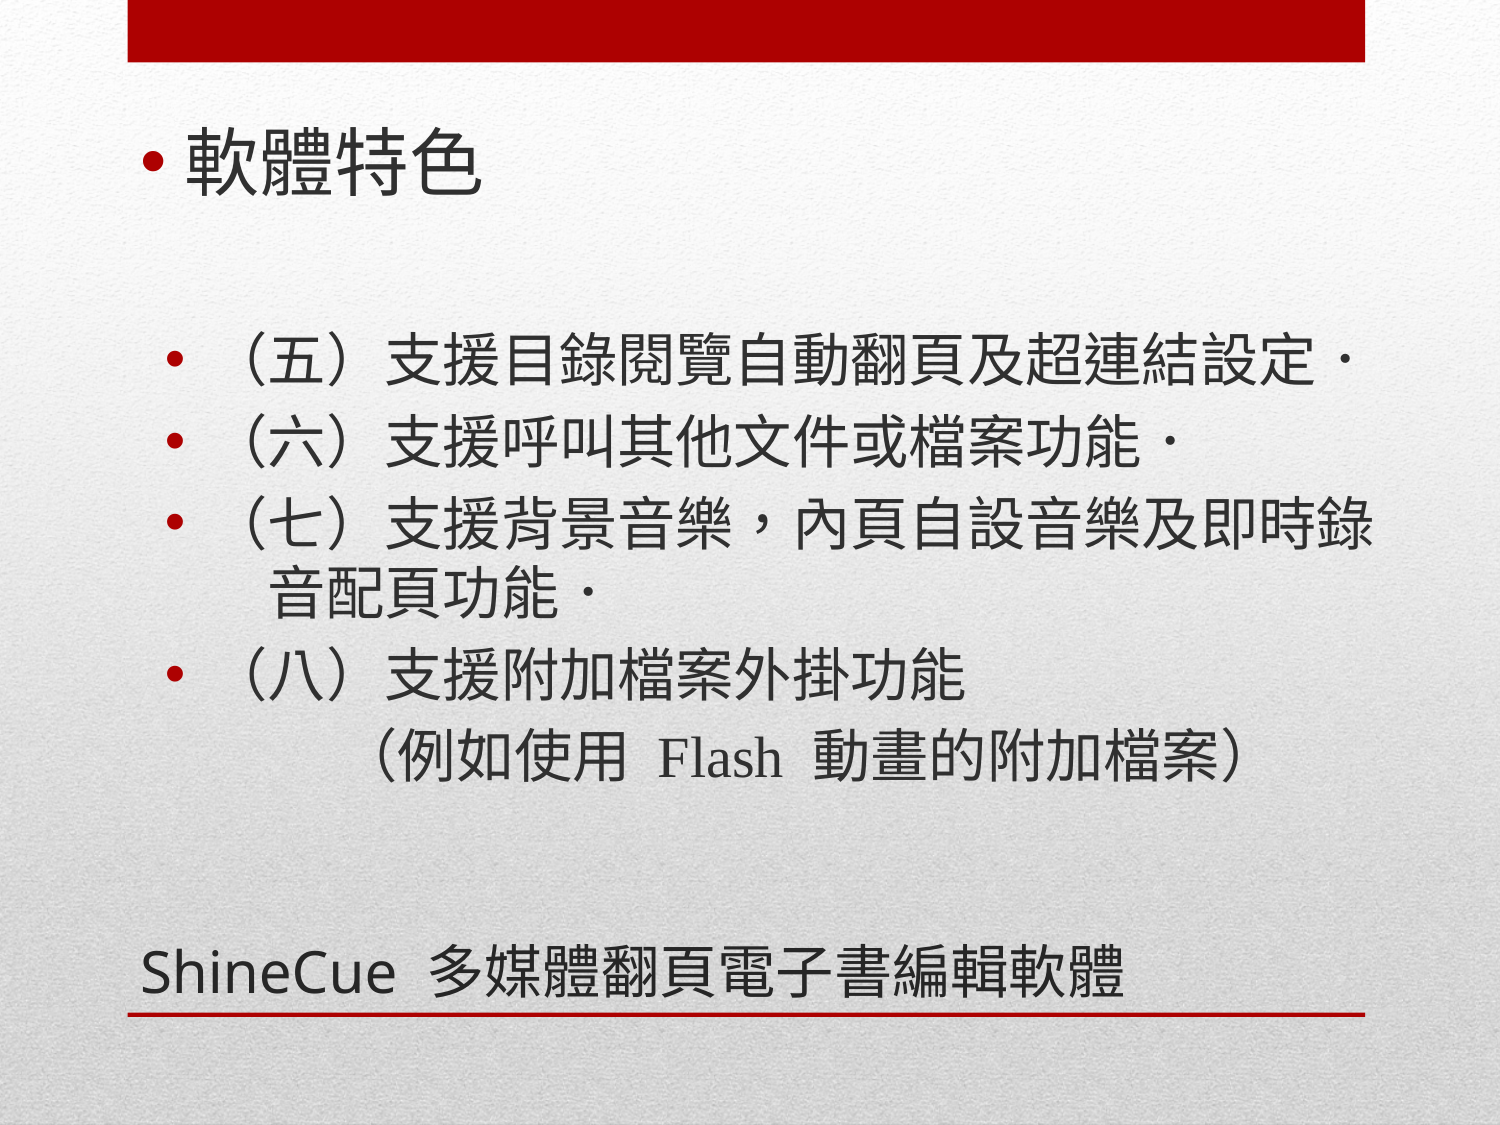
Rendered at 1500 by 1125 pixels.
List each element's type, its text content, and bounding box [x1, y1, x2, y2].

title ShineCue 多媒體翻頁電子書編輯軟體 [124, 749, 1353, 1013]
text_box （五）支援目錄閱覽自動翻頁及超連結設定． （六）支援呼叫其他文件或檔案功能． （七）支援背景音樂，內頁自設音樂及即時錄 音配頁功能． （八）支援附加檔案外掛功能 （例如使用 Flash 動畫的附加檔案） [149, 220, 1436, 894]
list 軟體特色 [124, 112, 1363, 209]
